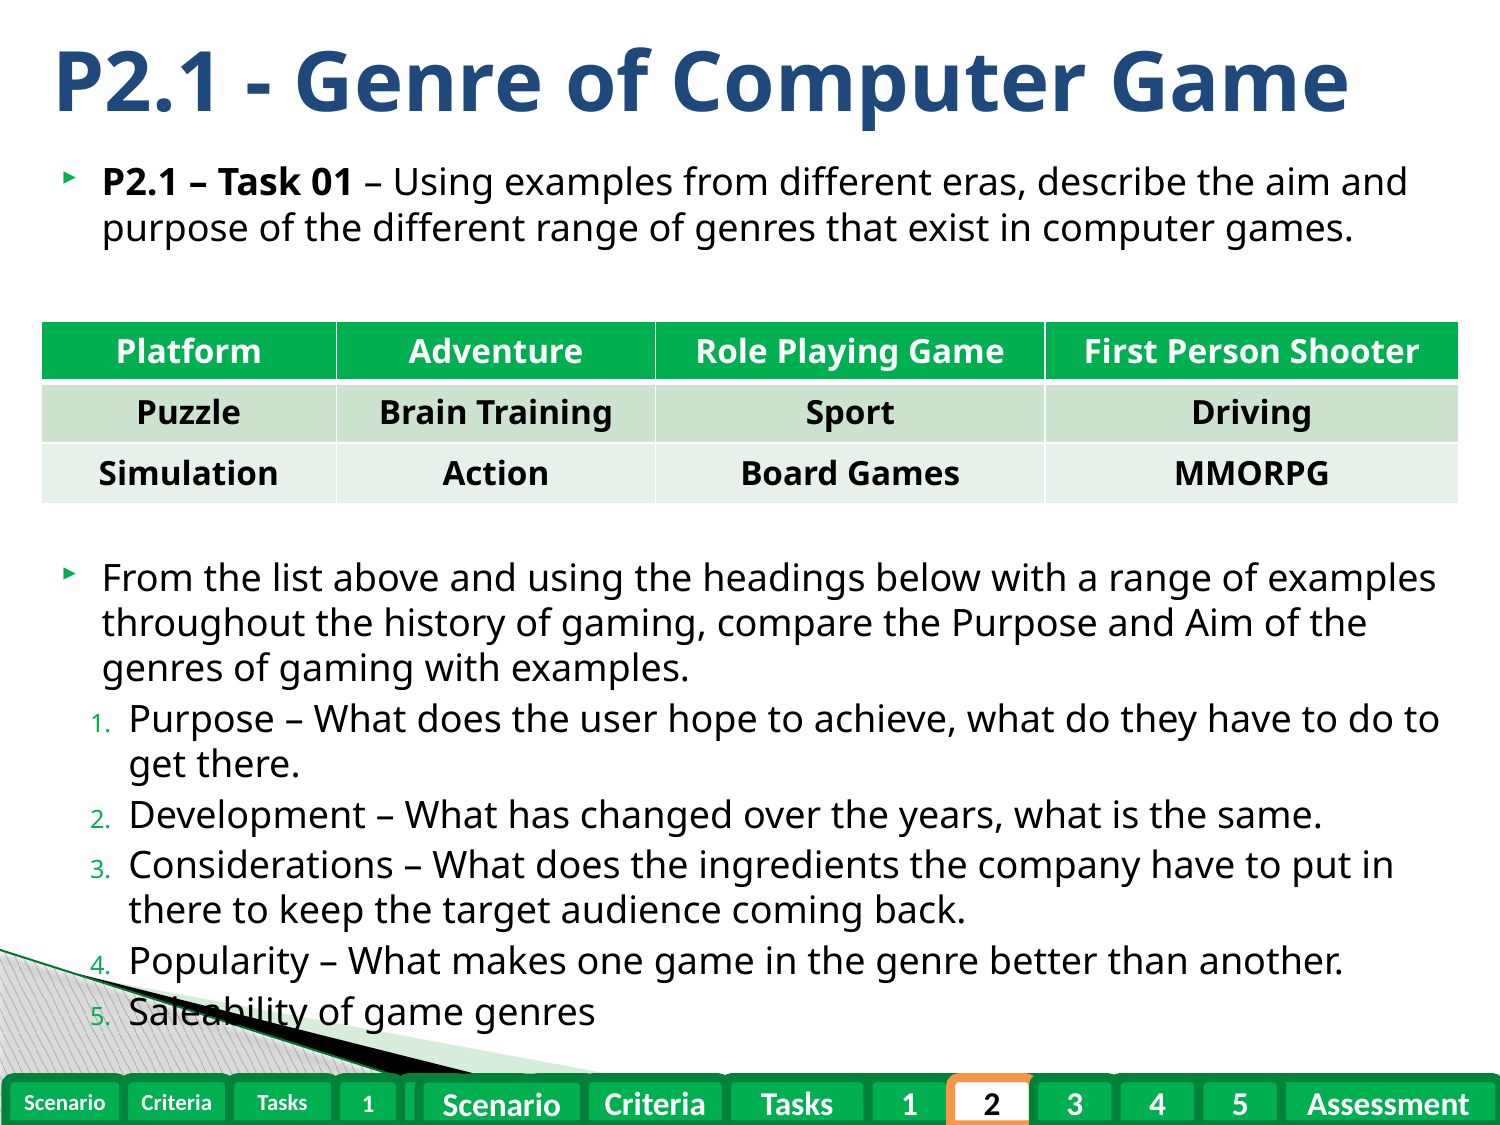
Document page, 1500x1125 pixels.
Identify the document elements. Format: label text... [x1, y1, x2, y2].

text_box Criteria [580, 1073, 726, 1125]
table_cell Brain Training [337, 385, 655, 442]
table_header Platform [42, 322, 336, 379]
text_box Assessment [1280, 1073, 1500, 1125]
table_cell Sport [656, 385, 1044, 442]
text_box Scenario [414, 1073, 584, 1125]
table_header Adventure [337, 322, 655, 379]
table_cell MMORPG [1046, 444, 1458, 503]
text_box Tasks [721, 1073, 868, 1125]
table_cell Board Games [656, 444, 1044, 503]
list P2.1 – Task 01 – Using examples from different eras, describe the aim and purpose of the different range of genres that exist in computer games. From the list above and using the headings below with a range of examples throughout the history of gaming, compare the Purpose and Aim of the genres of gaming with examples. Purpose – What does the user hope to achieve, what do they have to do to get there. Development – What has changed over the years, what is the same. Considerations – What does the ingredients the company have to put in there to keep the target audience coming back. Popularity – What makes one game in the genre better than another. Saleability of game genres [29, 150, 1459, 1047]
text_box 3 [1028, 1073, 1116, 1125]
text_box 4 [1111, 1073, 1199, 1125]
table_cell Puzzle [42, 385, 336, 442]
title P2.1 - Genre of Computer Game [37, 19, 1471, 138]
table_header First Person Shooter [1046, 322, 1458, 379]
text_box 5 [1194, 1073, 1287, 1125]
table_cell Driving [1046, 385, 1458, 442]
text_box 1 [863, 1073, 951, 1125]
text_box 2 [946, 1073, 1033, 1125]
table_cell Action [337, 444, 655, 503]
table_header Role Playing Game [656, 322, 1044, 379]
table_cell Simulation [42, 444, 336, 503]
